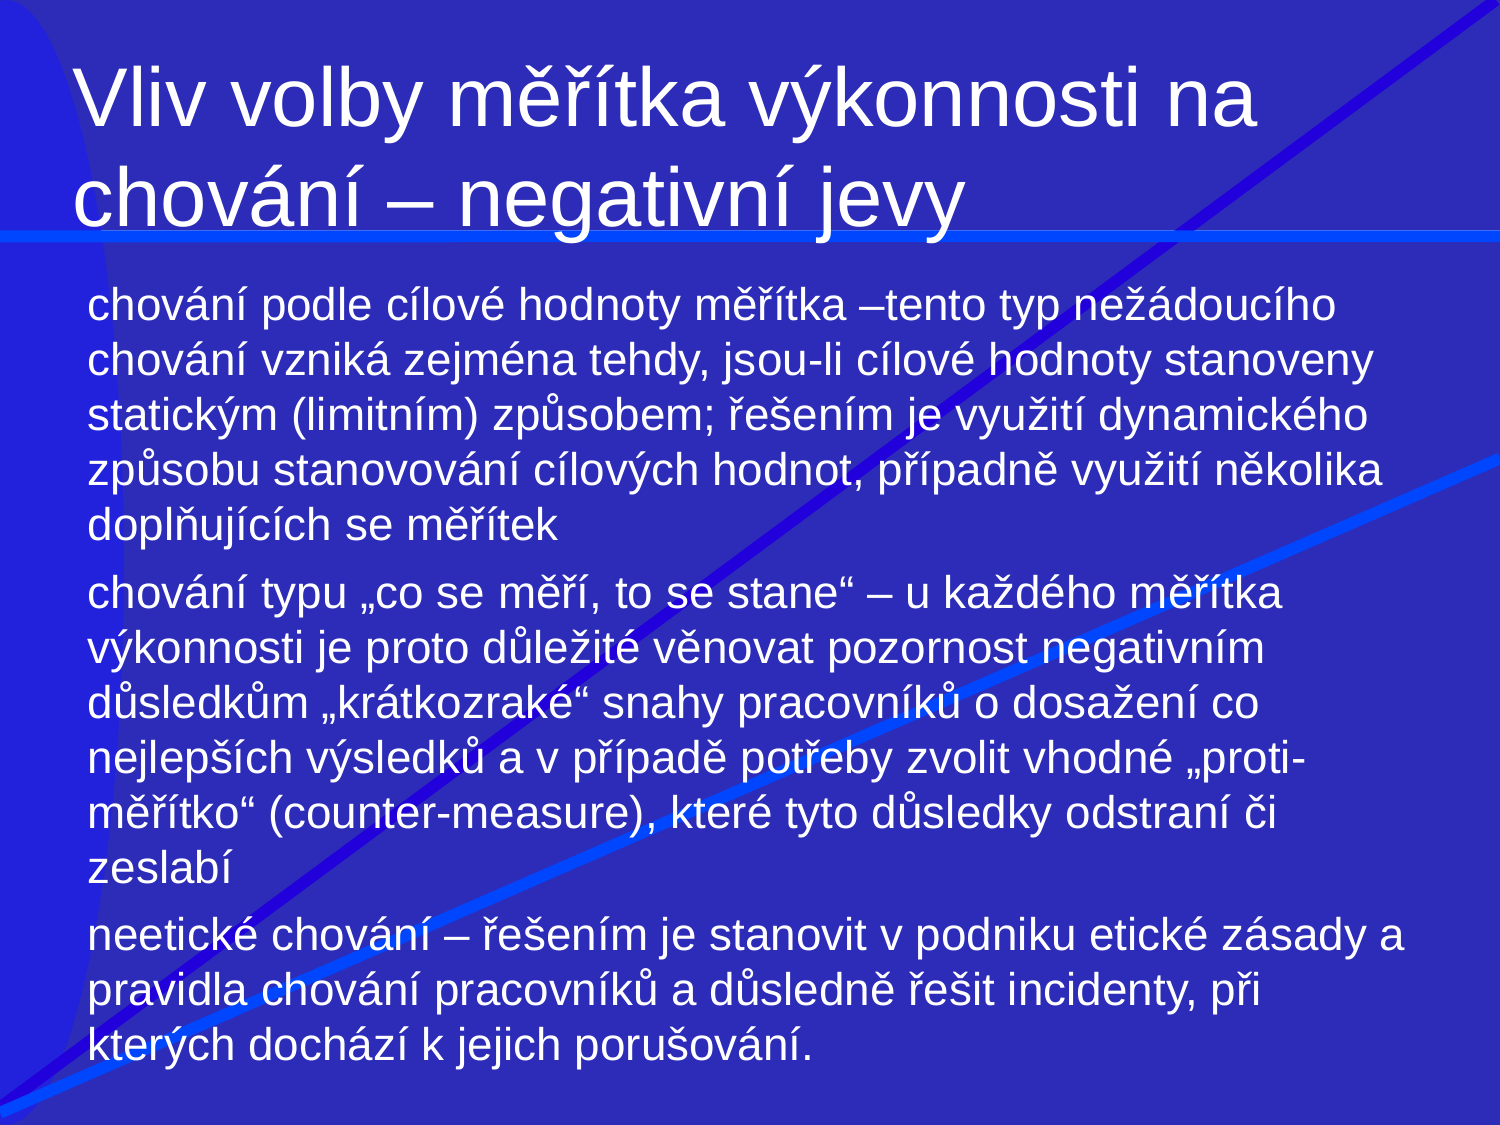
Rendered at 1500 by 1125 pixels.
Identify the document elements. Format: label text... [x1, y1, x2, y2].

list chování podle cílové hodnoty měřítka –tento typ nežádoucího chování vzniká zejména tehdy, jsou-li cílové hodnoty stanoveny statickým (limitním) způsobem; řešením je využití dynamického způsobu stanovování cílových hodnot, případně využití několika doplňujících se měřítek chování typu „co se měří, to se stane“ – u každého měřítka výkonnosti je proto důležité věnovat pozornost negativním důsledkům „krátkozraké“ snahy pracovníků o dosažení co nejlepších výsledků a v případě potřeby zvolit vhodné „proti-měřítko“ (counter-measure), které tyto důsledky odstraní či zeslabí neetické chování – řešením je stanovit v podniku etické zásady a pravidla chování pracovníků a důsledně řešit incidenty, při kterých dochází k jejich porušování. [87, 275, 1413, 1078]
title Vliv volby měřítka výkonnosti na chování – negativní jevy [72, 43, 1428, 246]
